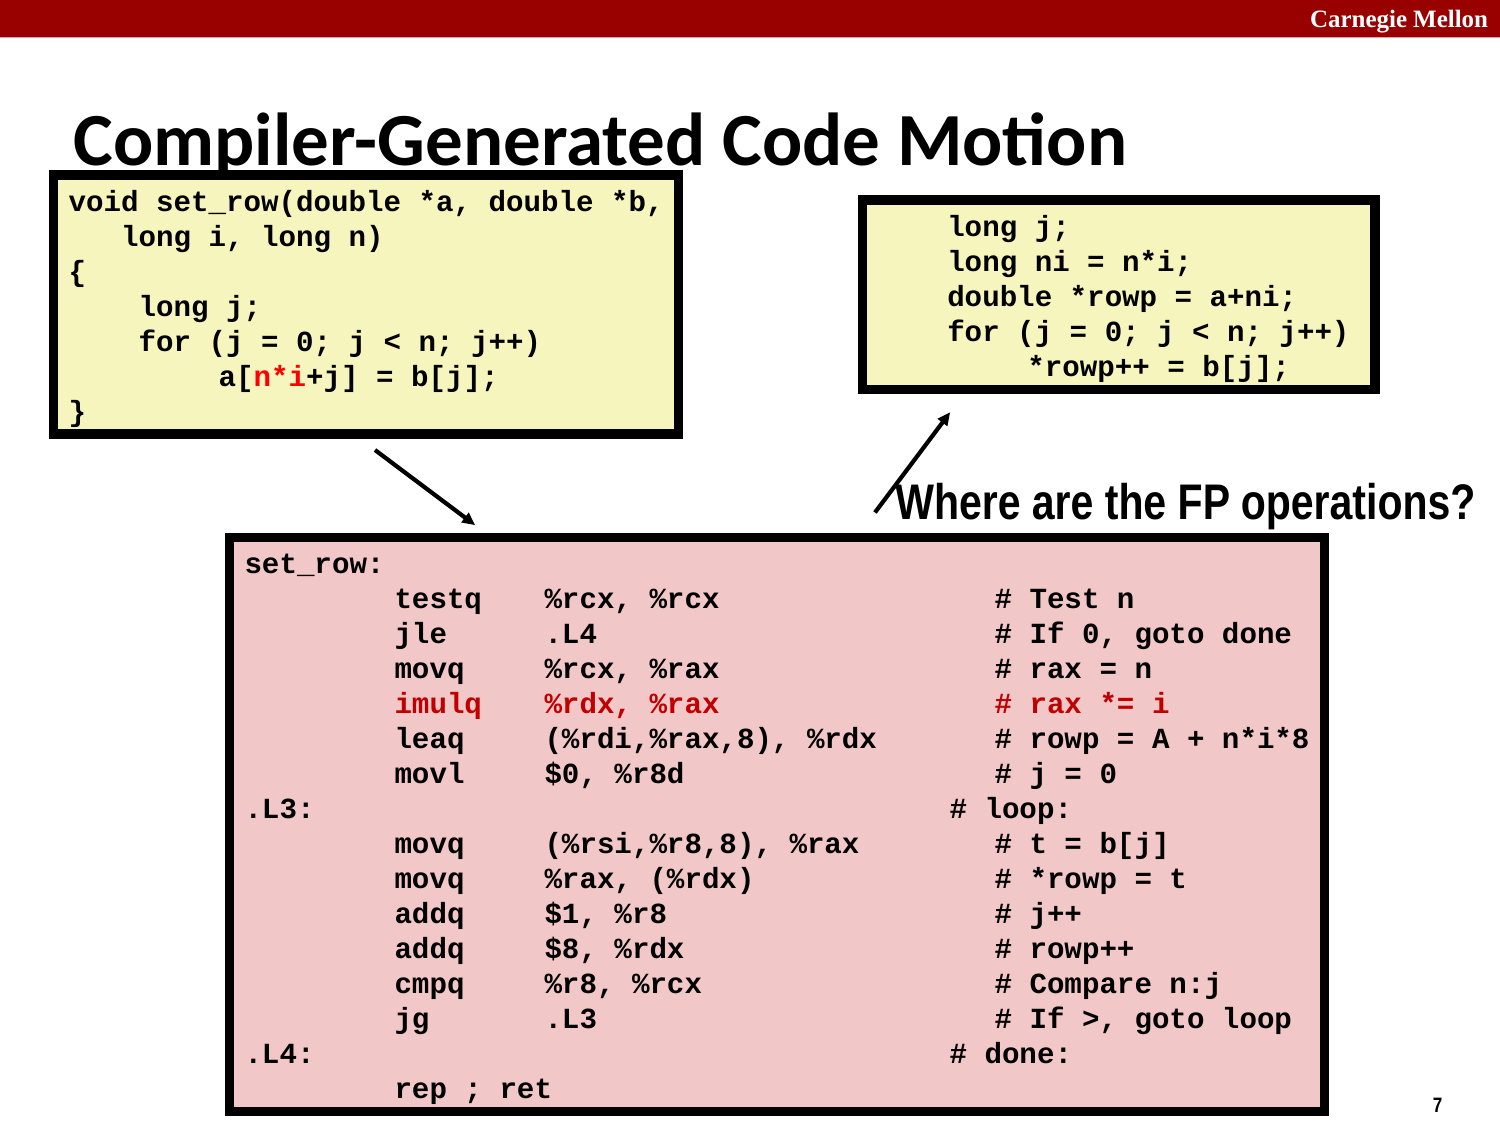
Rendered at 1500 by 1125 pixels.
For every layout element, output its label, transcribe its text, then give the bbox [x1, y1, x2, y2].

text_box Where are the FP operations? [887, 462, 1484, 538]
title Compiler-Generated Code Motion [58, 72, 1305, 199]
text_box void set_row(double *a, double *b, long i, long n) { long j; for (j = 0; j < n; j++) a[n*i+j] = b[j]; } [53, 174, 679, 435]
text_box set_row: testq %rcx, %rcx # Test n jle .L4 # If 0, goto done movq %rcx, %rax # rax = n imulq %rdx, %rax # rax *= i leaq (%rdi,%rax,8), %rdx # rowp = A + n*i*8 movl $0, %r8d # j = 0 .L3: # loop: movq (%rsi,%r8,8), %rax # t = b[j] movq %rax, (%rdx) # *rowp = t addq $1, %r8 # j++ addq $8, %rdx # rowp++ cmpq %r8, %rcx # Compare n:j jg .L3 # If >, goto loop .L4: # done: rep ; ret [229, 537, 1325, 1112]
text_box [912, 412, 950, 462]
text_box long j; long ni = n*i; double *rowp = a+ni; for (j = 0; j < n; j++) *rowp++ = b[j]; [862, 199, 1375, 390]
text_box [374, 449, 475, 526]
